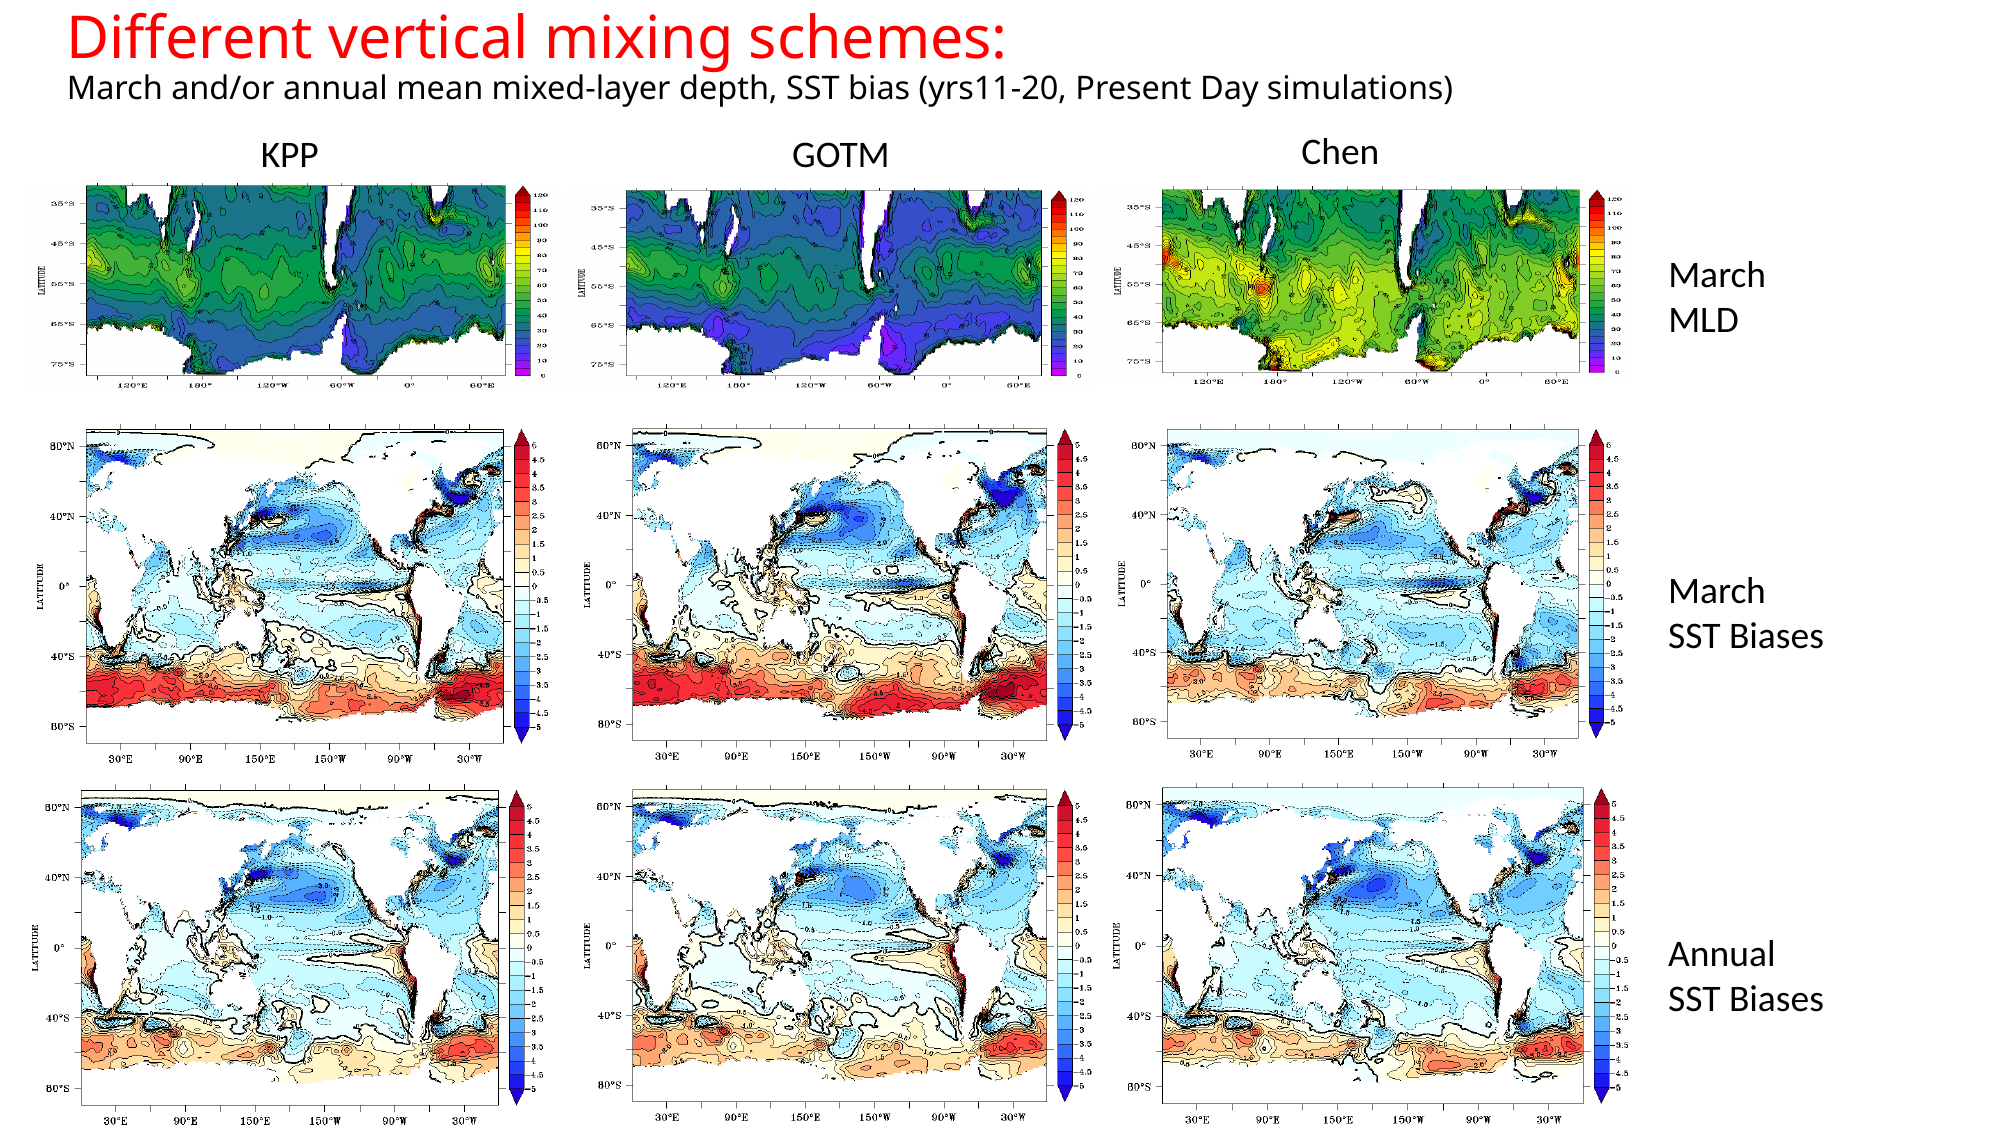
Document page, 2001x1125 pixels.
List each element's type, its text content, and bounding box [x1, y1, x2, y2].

text_box March MLD [1653, 242, 1790, 347]
text_box Chen [1286, 119, 1395, 180]
picture [563, 188, 1093, 389]
picture [23, 424, 557, 766]
text_box Annual SST Biases [1653, 921, 1840, 1027]
text_box KPP [246, 122, 334, 182]
picture [18, 784, 553, 1125]
picture [570, 424, 1100, 763]
picture [1105, 424, 1631, 760]
text_box March SST Biases [1653, 559, 1840, 664]
title Different vertical mixing schemes: March and/or annual mean mixed-layer depth, SST bias (yrs11-20, Present Day simulations) [51, 0, 1863, 115]
picture [570, 783, 1637, 1125]
text_box GOTM [777, 122, 905, 182]
picture [23, 183, 557, 389]
picture [1099, 186, 1631, 384]
